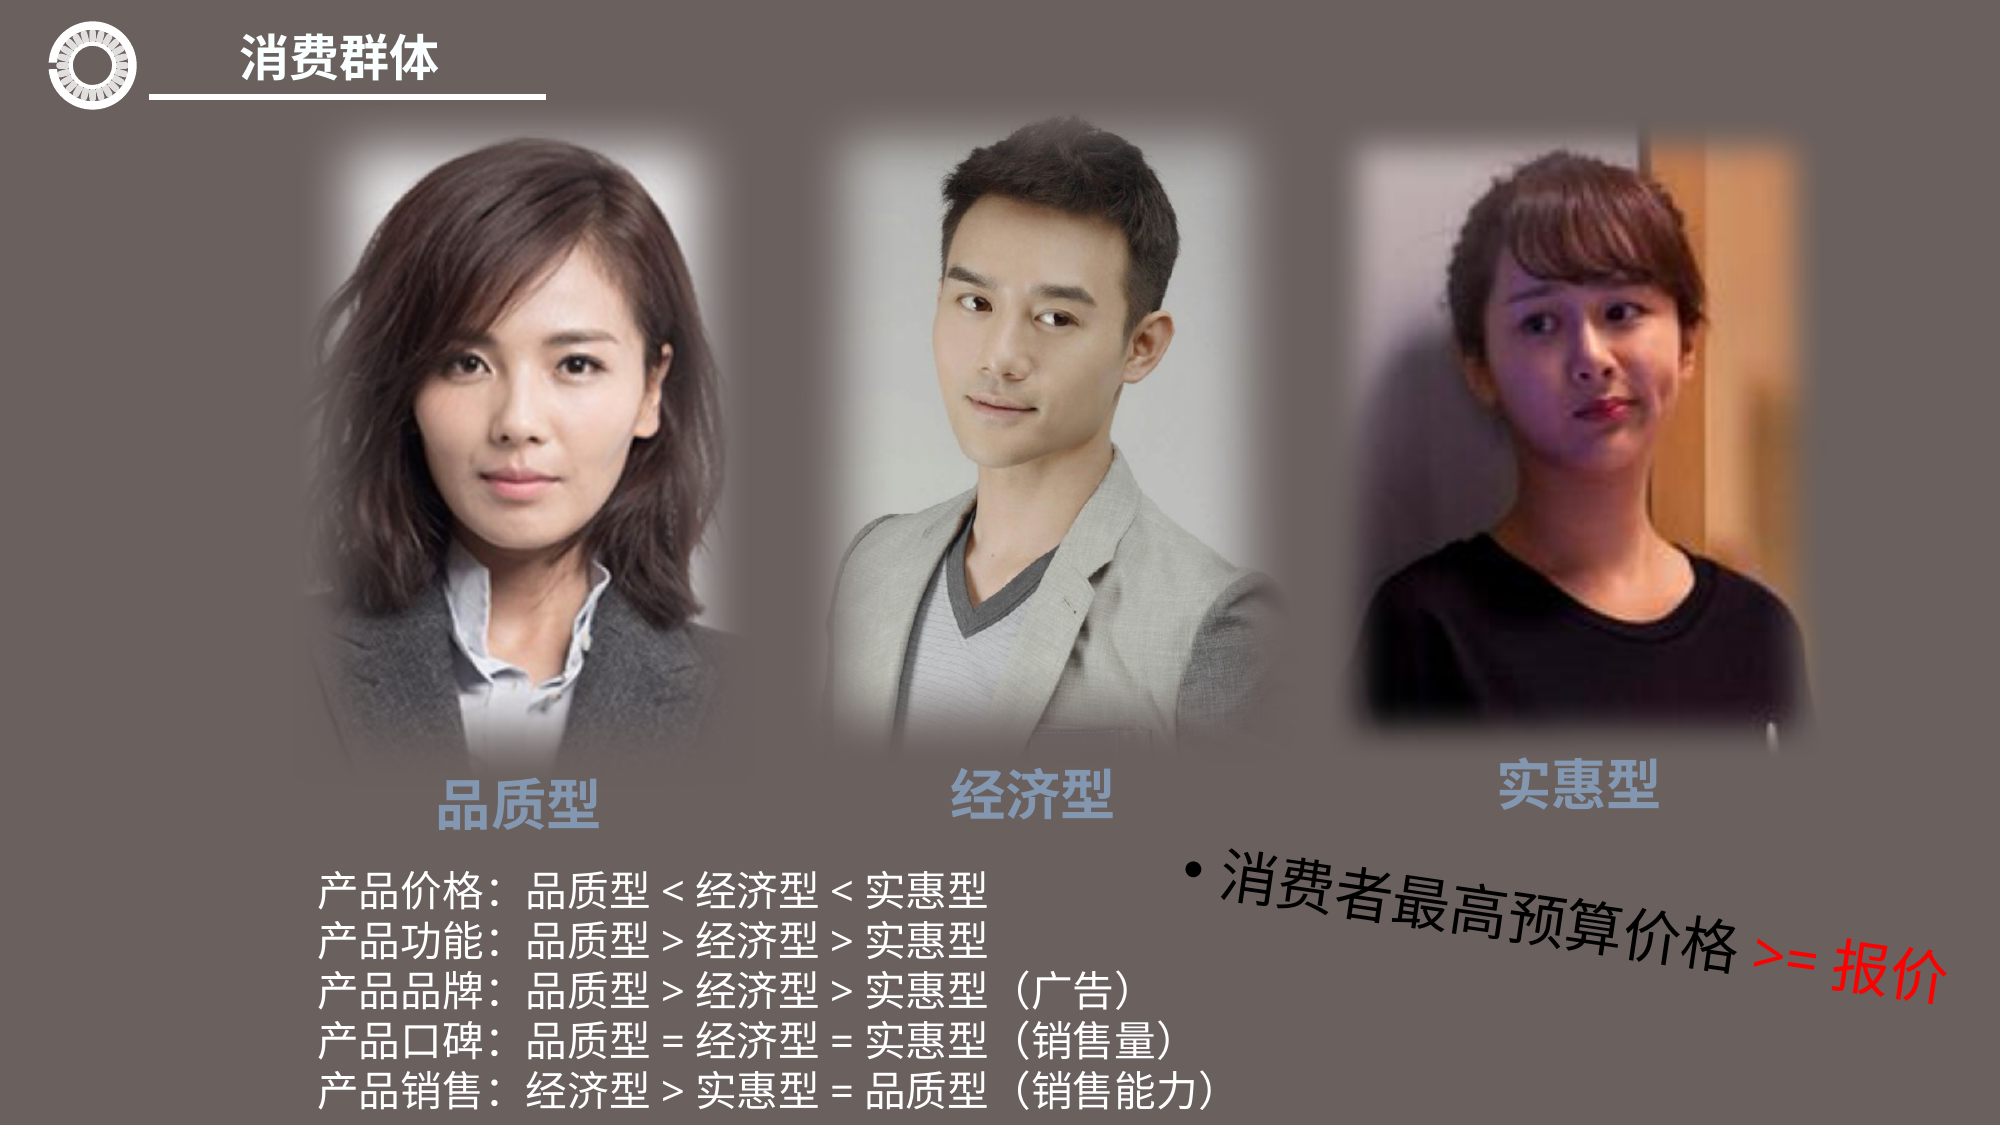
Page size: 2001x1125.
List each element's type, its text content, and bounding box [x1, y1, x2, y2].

text_box 产品价格：品质型<经济型<实惠型 产品功能：品质型>经济型>实惠型 产品品牌：品质型>经济型>实惠型（广告） 产品口碑：品质型=经济型=实惠型（销售量） 产品销售：经济型>实惠型=品质型（销售能力） [302, 857, 1765, 1123]
text_box 实惠型 [1481, 819, 1678, 824]
picture [1324, 99, 1827, 811]
picture [291, 93, 754, 786]
text_box 经济型 [935, 772, 1132, 834]
list 消费者最高预算价格>=报价 [1150, 830, 2000, 1118]
text_box 品质型 [420, 794, 617, 844]
text_box 消费群体 [142, 31, 564, 89]
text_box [48, 21, 137, 110]
picture [790, 86, 1300, 764]
